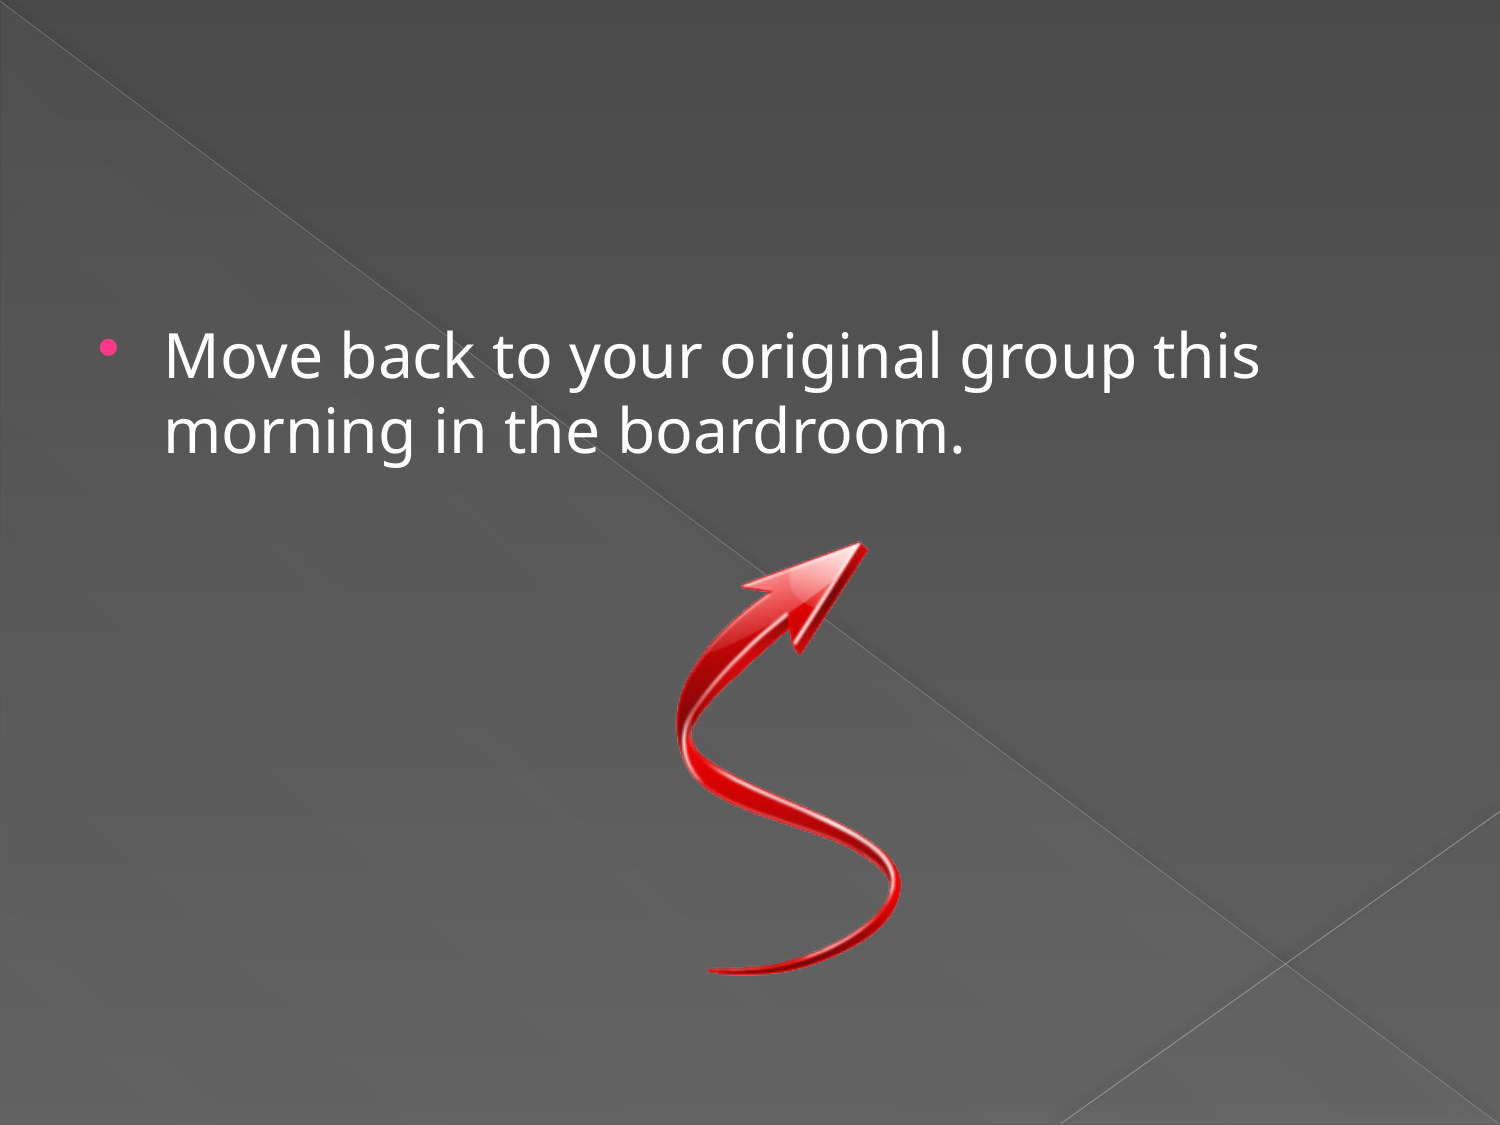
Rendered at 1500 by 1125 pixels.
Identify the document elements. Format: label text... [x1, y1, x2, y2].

picture [562, 537, 1013, 988]
list Move back to your original group this morning in the boardroom. [75, 308, 1425, 1059]
